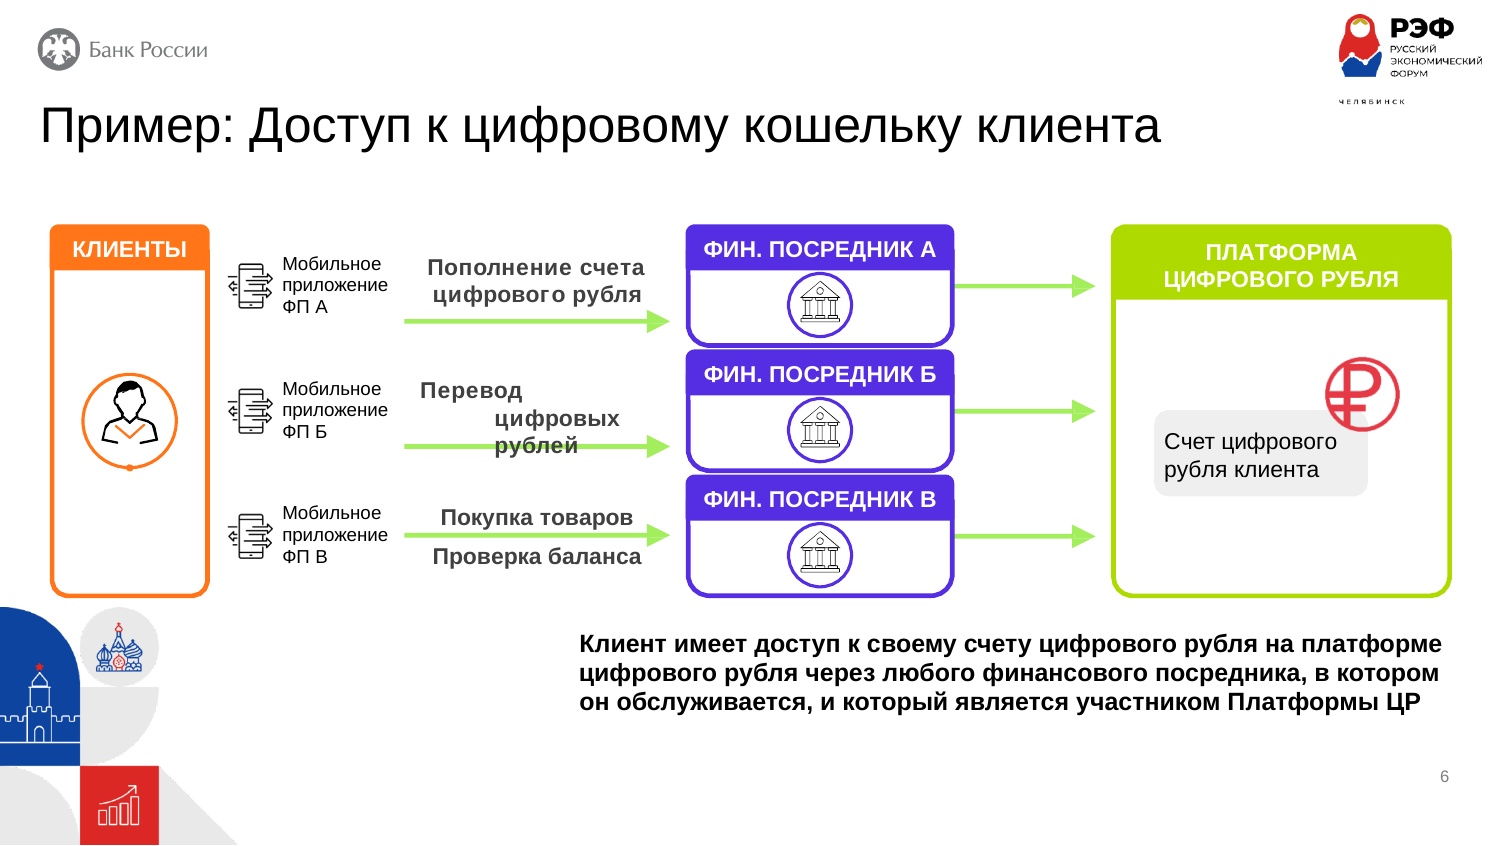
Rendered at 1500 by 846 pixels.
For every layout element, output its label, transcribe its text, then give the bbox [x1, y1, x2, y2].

text_box [404, 532, 430, 538]
text_box [953, 274, 1096, 298]
text_box [227, 513, 273, 559]
slide_number 6 [1436, 766, 1454, 789]
text_box [82, 374, 177, 468]
text_box Пример: Доступ к цифровому кошельку клиента [24, 85, 1263, 161]
text_box Перевод цифровых рублей [418, 376, 657, 433]
text_box Мобильное приложение ФП Б [280, 377, 391, 446]
text_box [52, 268, 208, 596]
text_box ФИН. ПОСРЕДНИК В [701, 485, 939, 515]
text_box [687, 351, 953, 394]
text_box [788, 523, 852, 587]
text_box [1113, 226, 1450, 298]
picture [1337, 14, 1482, 106]
text_box [227, 263, 273, 309]
text_box [125, 464, 134, 472]
text_box Мобильное приложение ФП А [280, 252, 391, 321]
text_box [1315, 349, 1409, 443]
text_box [37, 27, 207, 71]
text_box [645, 523, 671, 547]
text_box [687, 226, 953, 268]
text_box [1113, 298, 1450, 596]
text_box [688, 519, 953, 596]
picture [0, 606, 238, 845]
text_box КЛИЕНТЫ [70, 234, 190, 264]
text_box Мобильное приложение ФП В [280, 502, 391, 571]
text_box Покупка товаров Проверка баланса [430, 490, 645, 572]
text_box [688, 394, 953, 471]
text_box Клиент имеет доступ к своему счету цифрового рубля на платформе цифрового рубля через любого финансового посредника, в котором он обслуживается, и который является участником Платформы ЦР [576, 628, 1500, 719]
text_box ФИН. ПОСРЕДНИК Б [701, 359, 939, 389]
text_box ПЛАТФОРМА ЦИФРОВОГО РУБЛЯ [1161, 237, 1402, 293]
text_box [788, 398, 852, 462]
text_box [953, 399, 1096, 424]
text_box Счет цифрового рубля клиента [1162, 427, 1341, 483]
text_box [788, 273, 852, 337]
text_box [688, 268, 953, 346]
text_box [1154, 410, 1368, 497]
text_box [687, 476, 953, 519]
text_box [227, 388, 273, 434]
text_box ФИН. ПОСРЕДНИК А [701, 234, 939, 264]
text_box [404, 309, 671, 334]
text_box [953, 524, 1096, 549]
text_box [51, 226, 208, 268]
text_box [404, 434, 671, 459]
text_box Пополнение счета цифрового рубля [425, 252, 650, 308]
